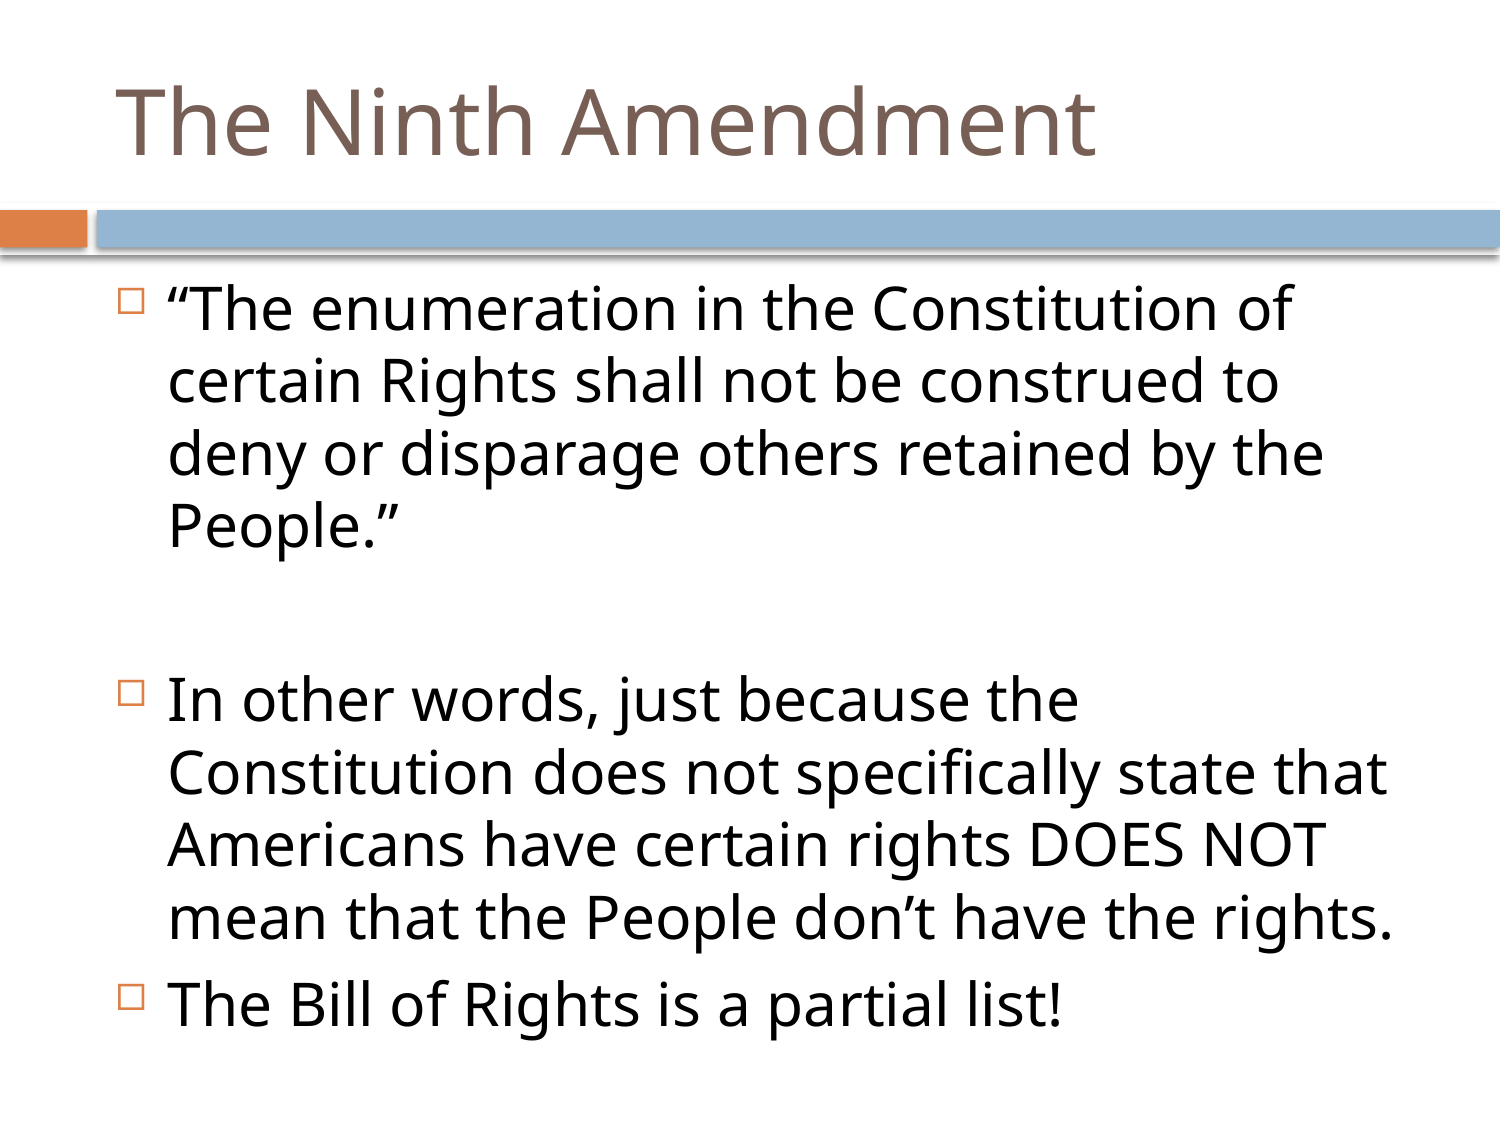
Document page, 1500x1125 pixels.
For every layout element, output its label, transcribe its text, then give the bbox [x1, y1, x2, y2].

title The Ninth Amendment [100, 37, 1438, 200]
list “The enumeration in the Constitution of certain Rights shall not be construed to deny or disparage others retained by the People.” In other words, just because the Constitution does not specifically state that Americans have certain rights DOES NOT mean that the People don’t have the rights. The Bill of Rights is a partial list! [100, 262, 1438, 1000]
